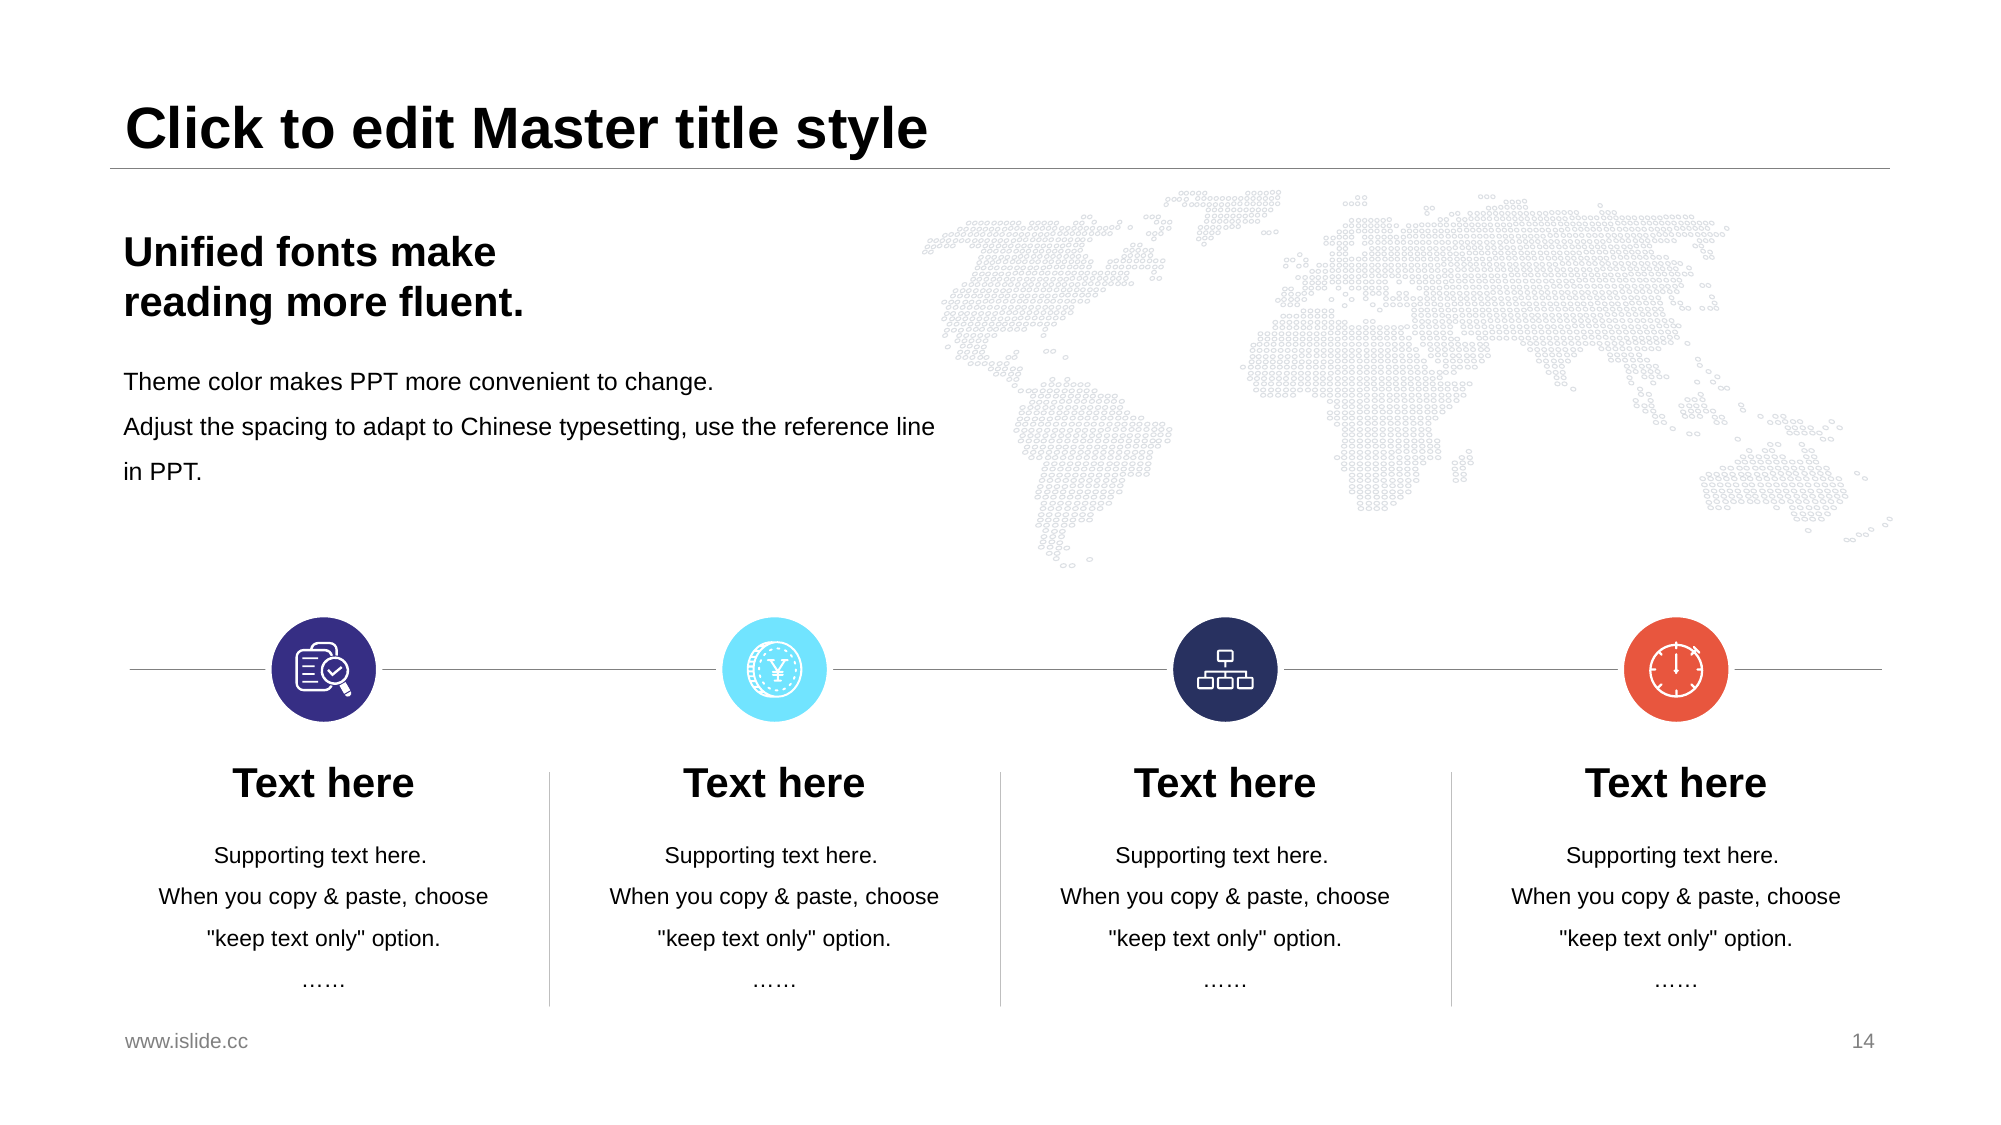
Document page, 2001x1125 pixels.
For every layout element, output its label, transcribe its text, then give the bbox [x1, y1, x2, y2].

footer www.islide.cc [109, 1032, 790, 1058]
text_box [108, 190, 1893, 1032]
slide_number 14 [1412, 1032, 1890, 1058]
title Click to edit Master title style [109, 0, 1890, 169]
